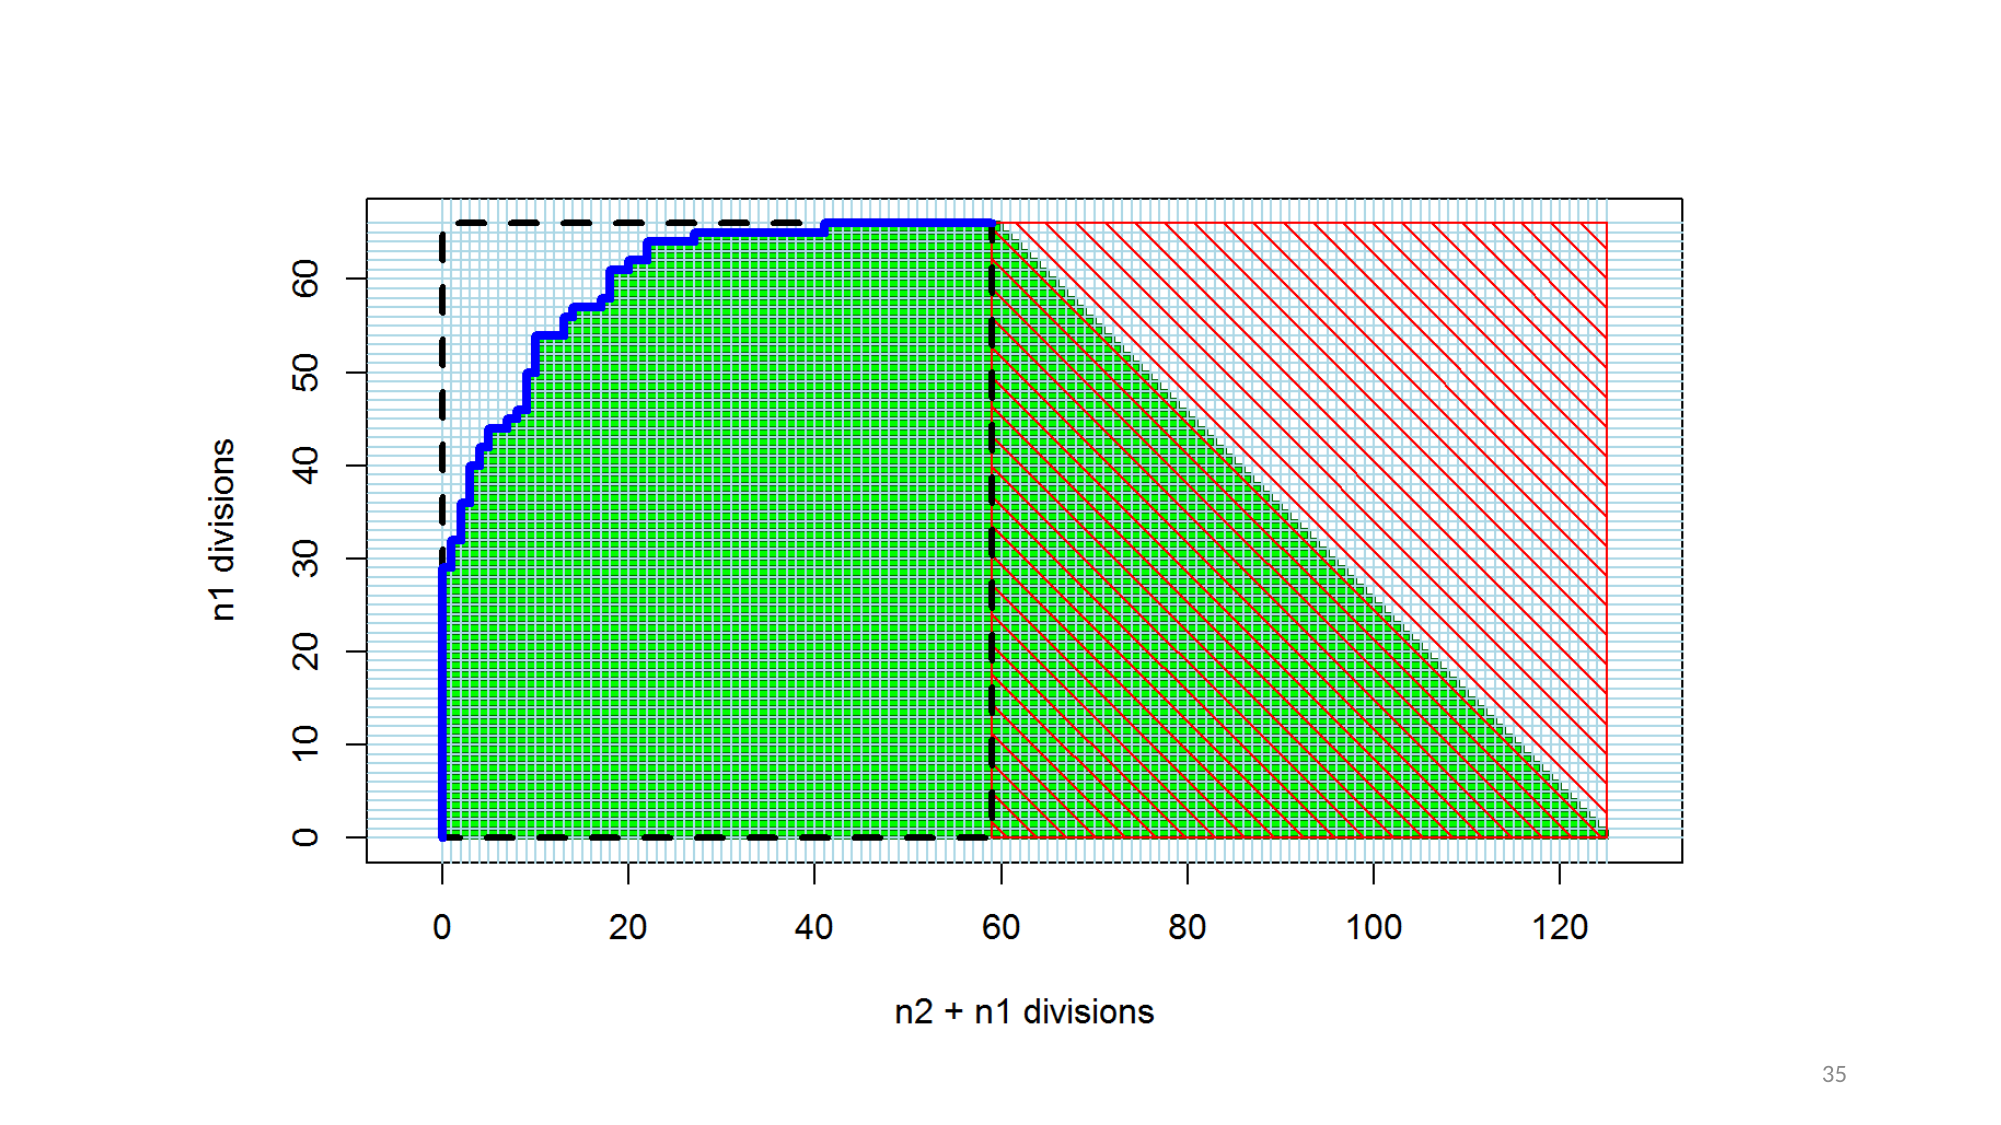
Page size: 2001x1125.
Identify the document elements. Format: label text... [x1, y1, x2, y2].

picture [195, 27, 1771, 1078]
slide_number 35 [1412, 1042, 1863, 1103]
